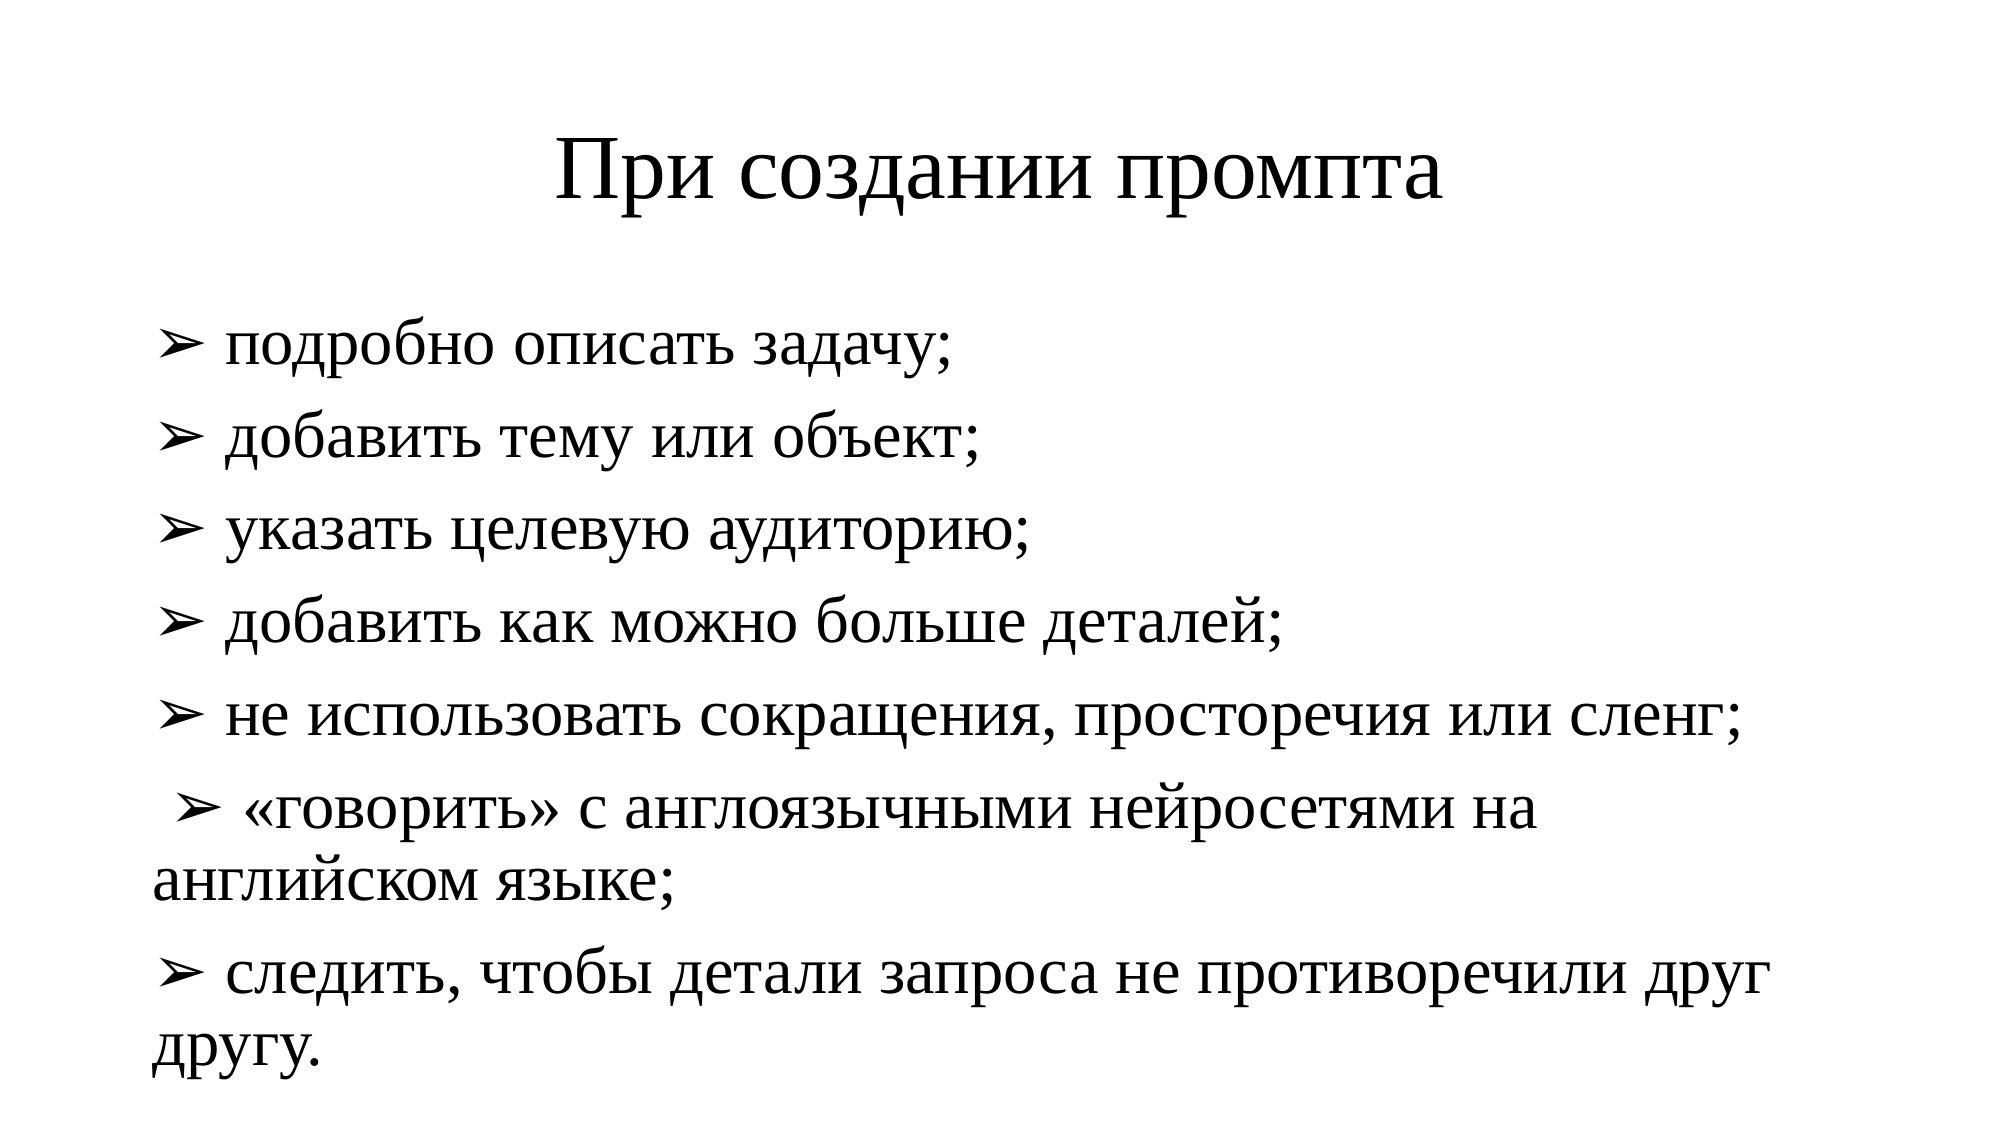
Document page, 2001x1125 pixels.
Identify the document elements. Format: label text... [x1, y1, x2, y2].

list ➢ подробно описать задачу; ➢ добавить тему или объект; ➢ указать целевую аудиторию; ➢ добавить как можно больше деталей; ➢ не использовать сокращения, просторечия или сленг; ➢ «говорить» с англоязычными нейросетями на английском языке; ➢ следить, чтобы детали запроса не противоречили друг другу. [137, 299, 1863, 1014]
title При создании промпта [137, 59, 1863, 278]
